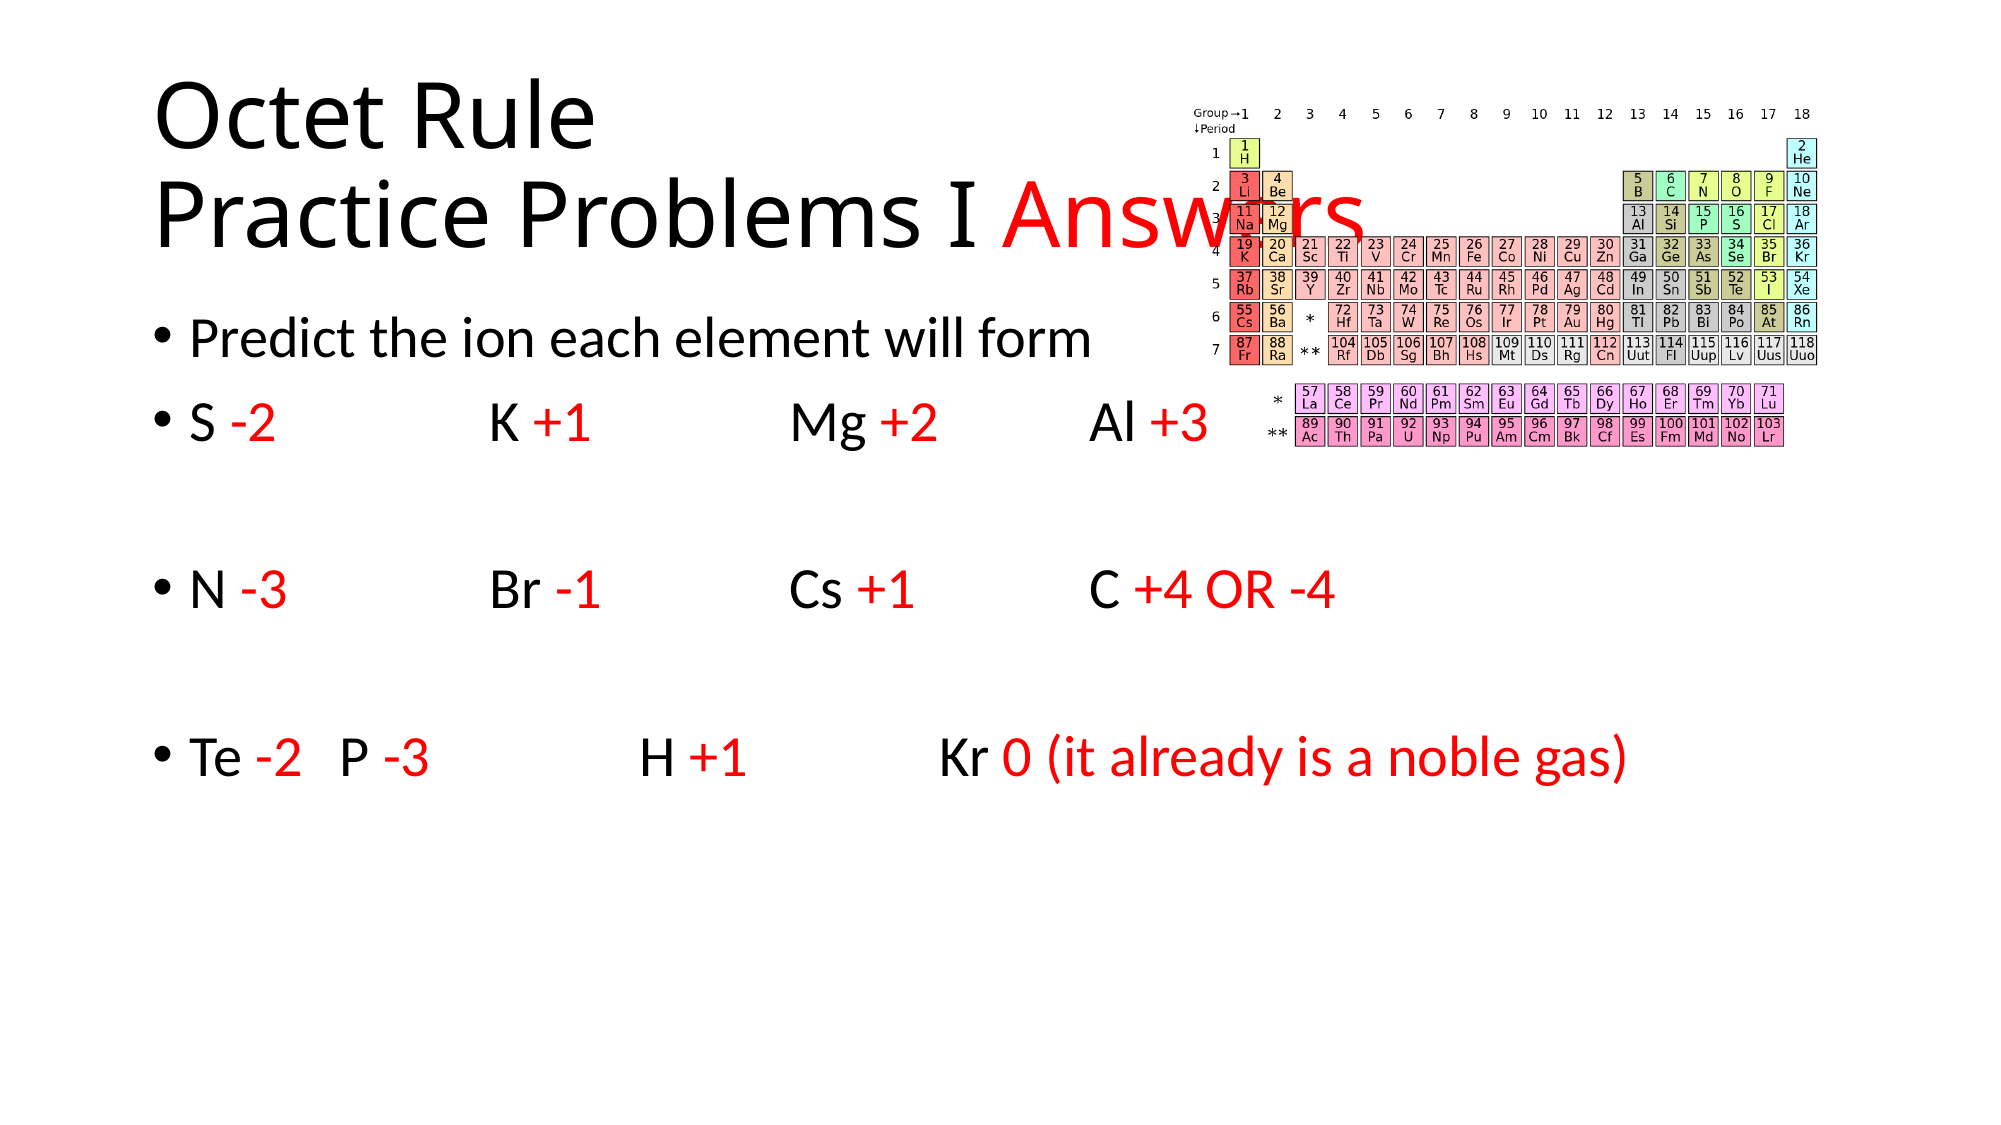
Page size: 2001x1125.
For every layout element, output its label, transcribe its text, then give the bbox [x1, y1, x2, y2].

list Predict the ion each element will form S -2 K +1 Mg +2 Al +3 N -3 Br -1 Cs +1 C +4 OR -4 Te -2 P -3 H +1 Kr 0 (it already is a noble gas) [137, 299, 1863, 1014]
title Octet Rule Practice Problems I Answers [137, 59, 1863, 278]
picture [1190, 104, 1821, 450]
